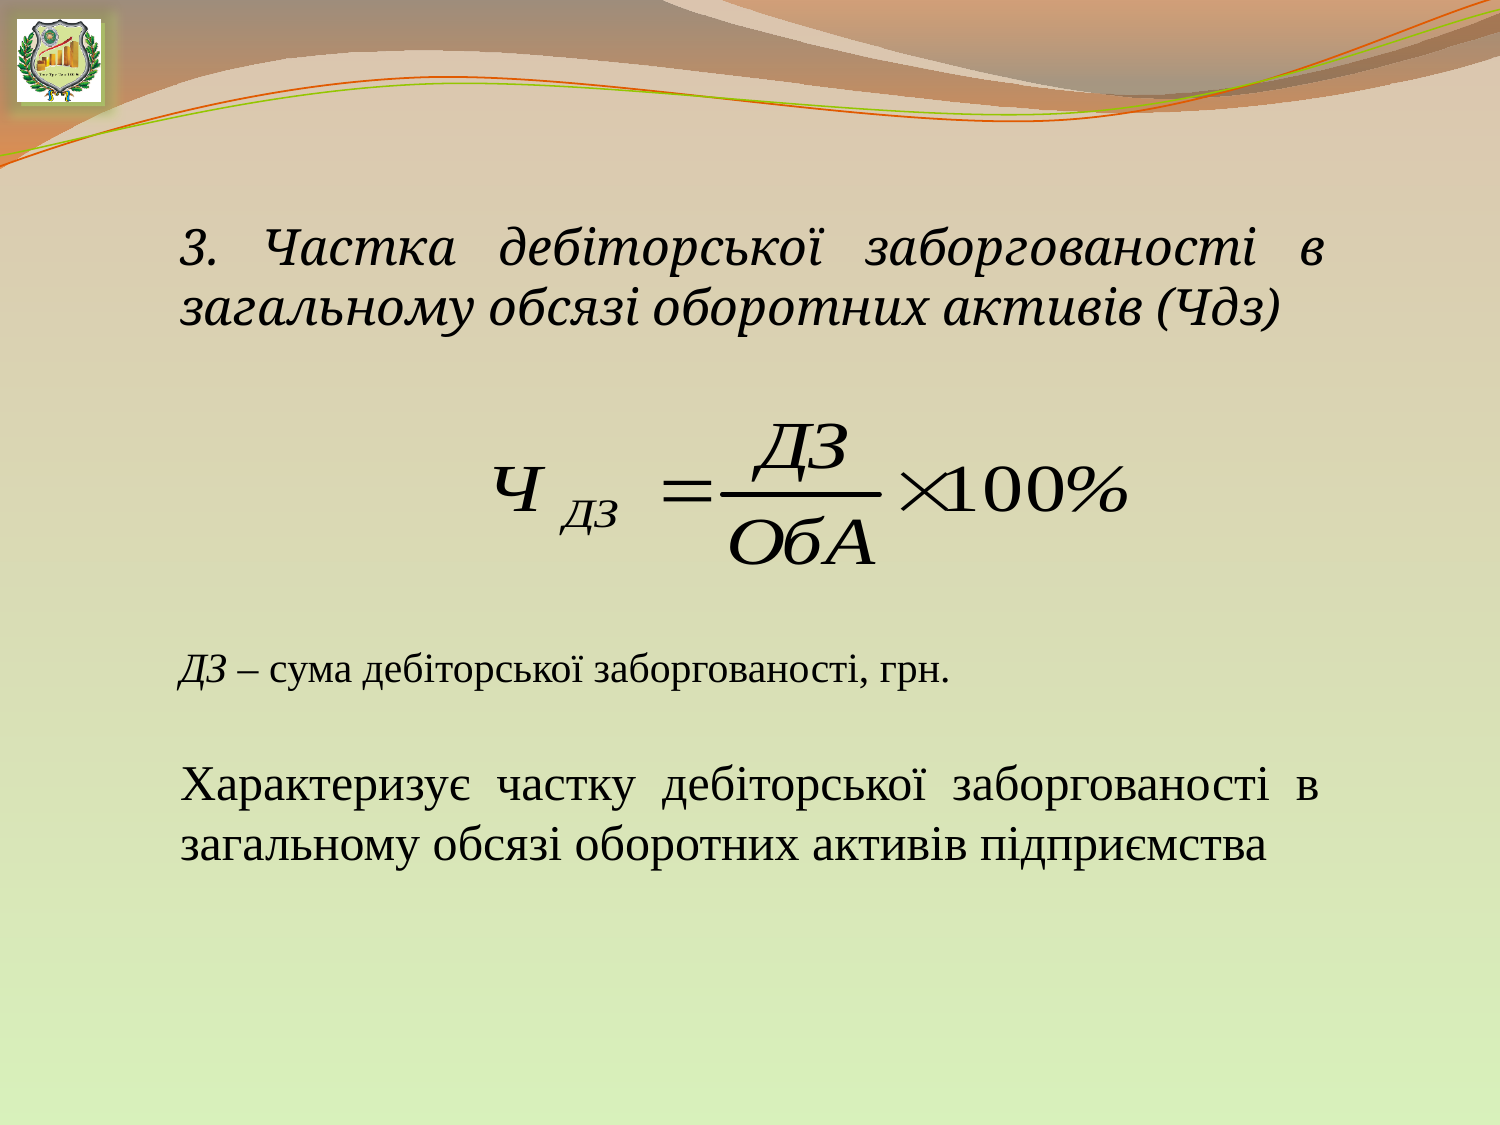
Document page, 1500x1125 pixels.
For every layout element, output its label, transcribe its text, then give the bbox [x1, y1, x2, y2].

text_box 3. Частка дебіторської заборгованості в загальному обсязі оборотних активів (Чдз) [165, 208, 1341, 343]
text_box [478, 396, 1152, 586]
picture [17, 18, 101, 102]
text_box ДЗ – сума дебіторської заборгованості, грн. Характеризує частку дебіторської заборгованості в загальному обсязі оборотних активів підприємства [165, 633, 1335, 879]
